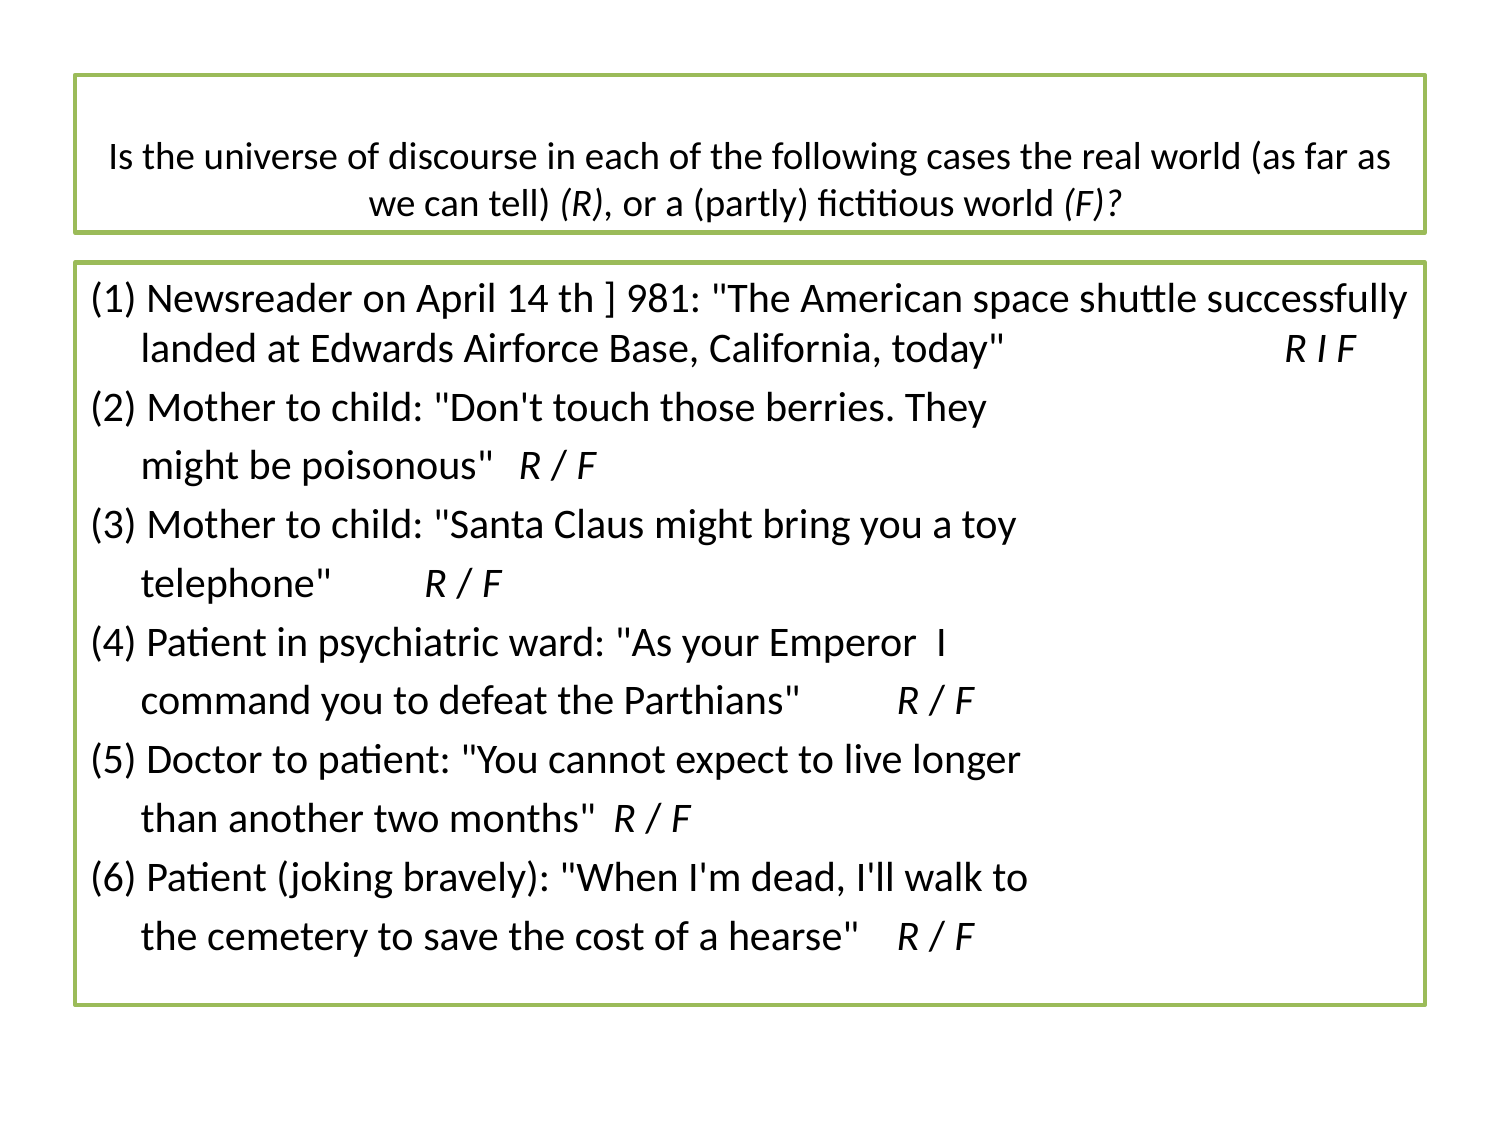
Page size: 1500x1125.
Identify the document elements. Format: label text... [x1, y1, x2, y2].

list (1) Newsreader on April 14 th ] 981: "The American space shuttle successfully landed at Edwards Airforce Base, California, today" R I F (2) Mother to child: "Don't touch those berries. They might be poisonous" R / F (3) Mother to child: "Santa Claus might bring you a toy telephone" R / F (4) Patient in psychiatric ward: "As your Emperor I command you to defeat the Parthians" R / F (5) Doctor to patient: "You cannot expect to live longer than another two months" R / F (6) Patient (joking bravely): "When I'm dead, I'll walk to the cemetery to save the cost of a hearse" R / F [73, 260, 1427, 1007]
title Is the universe of discourse in each of the following cases the real world (as far as we can tell) (R), or a (partly) fictitious world (F)? [73, 73, 1427, 235]
